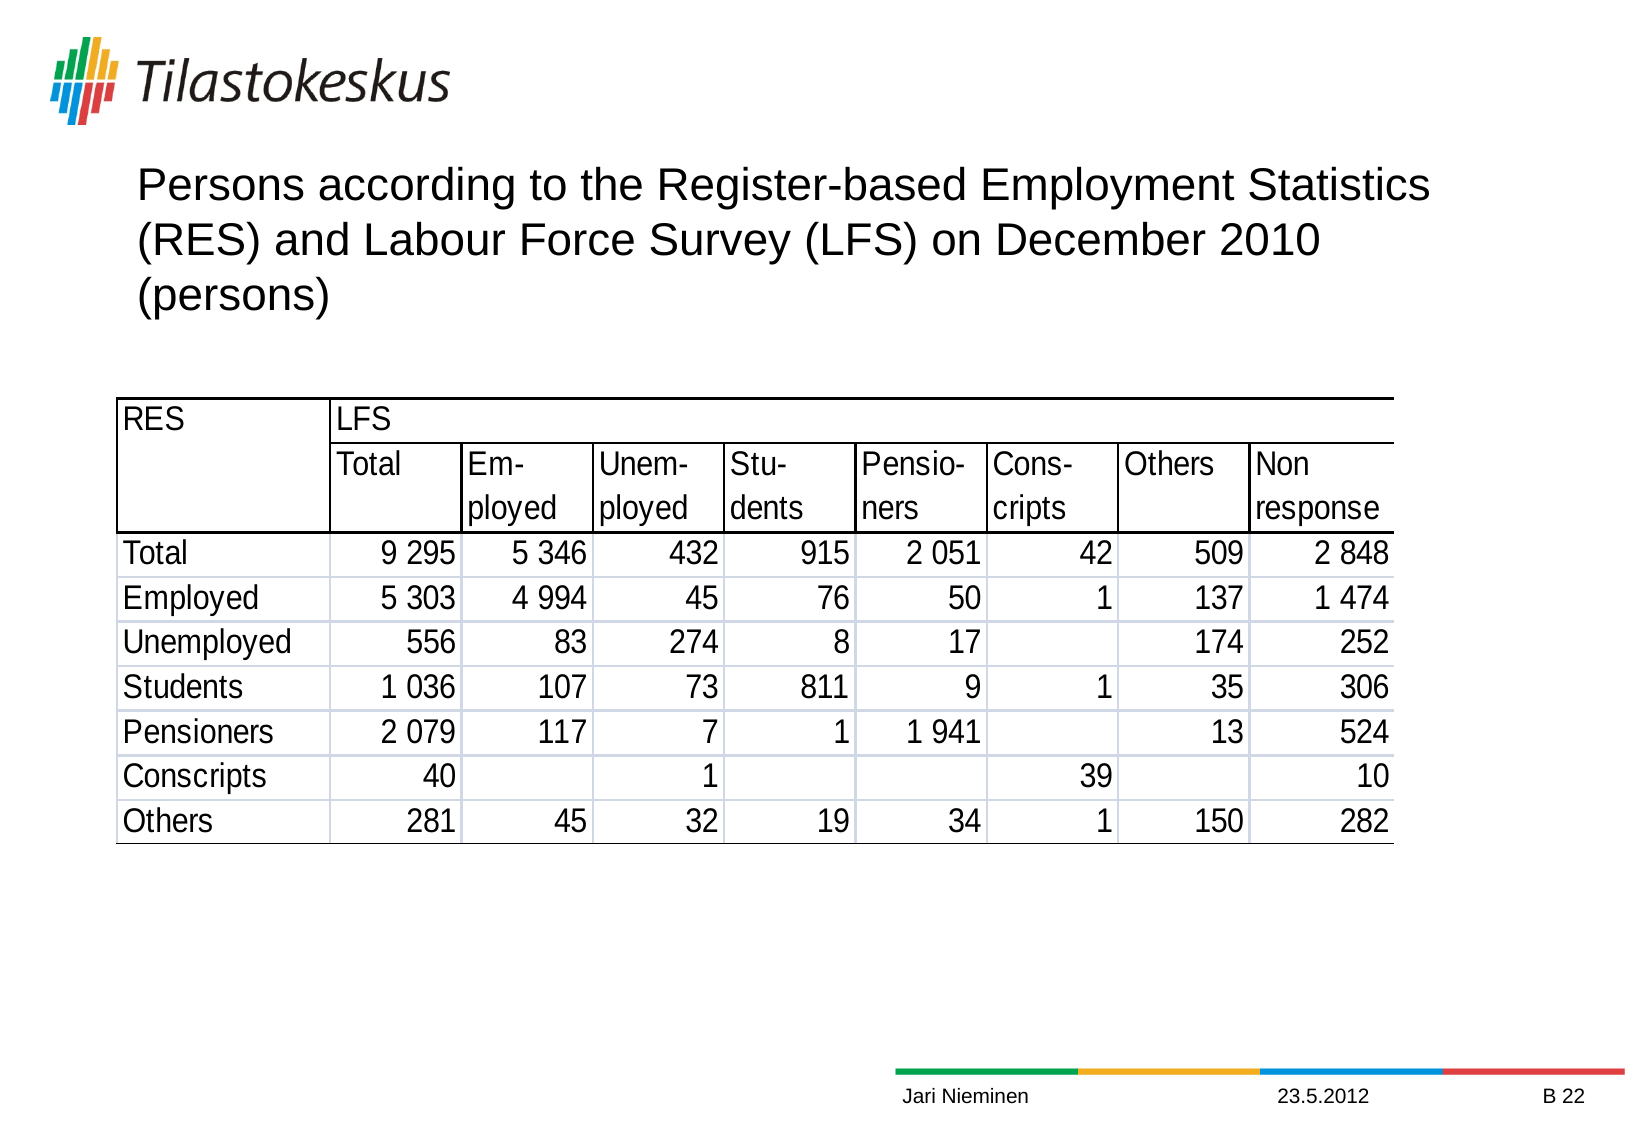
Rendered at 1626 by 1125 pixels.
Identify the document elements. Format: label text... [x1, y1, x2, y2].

picture [50, 37, 450, 125]
slide_number B 22 [1509, 1074, 1601, 1125]
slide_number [1262, 1074, 1509, 1125]
footer Jari Nieminen [887, 1074, 1251, 1125]
title Persons according to the Register-based Employment Statistics (RES) and Labour Force Survey (LFS) on December 2010 (persons) [121, 137, 1504, 338]
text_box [115, 396, 1397, 847]
